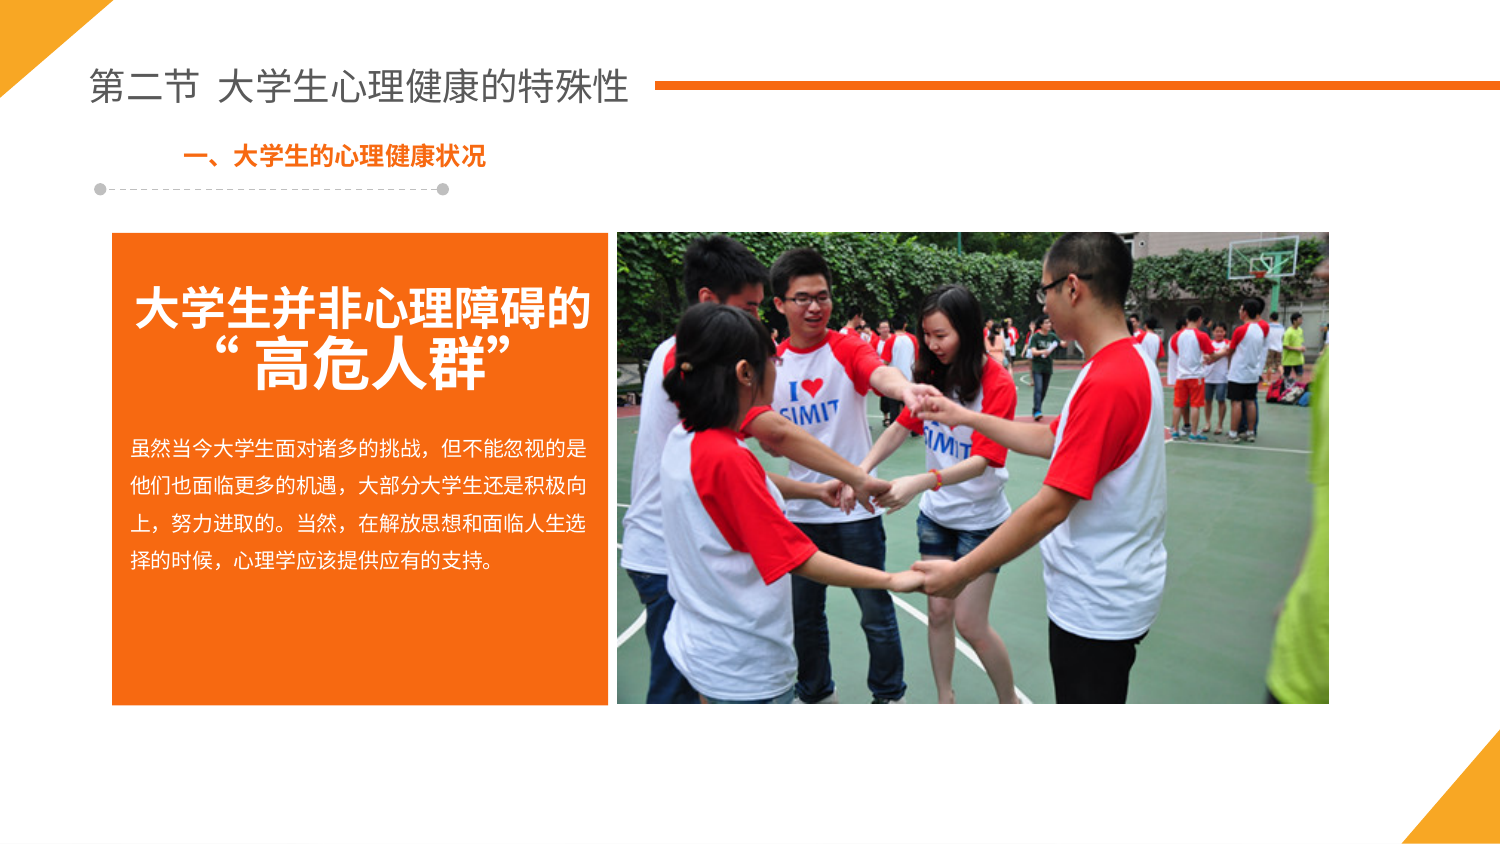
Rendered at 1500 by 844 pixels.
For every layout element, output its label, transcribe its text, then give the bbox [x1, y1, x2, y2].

text_box [1399, 727, 1500, 844]
text_box 虽然当今大学生面对诸多的挑战，但不能忽视的是他们也面临更多的机遇，大部分大学生还是积极向上，努力进取的。当然，在解放思想和面临人生选择的时候，心理学应该提供应有的支持。 [130, 423, 597, 611]
text_box [0, 0, 116, 100]
text_box 一、大学生的心理健康状况 [159, 140, 396, 171]
text_box 第二节 大学生心理健康的特殊性 [88, 54, 774, 117]
picture [617, 232, 1330, 705]
text_box [110, 231, 610, 707]
text_box 大学生并非心理障碍的 “高危人群” [248, 271, 479, 359]
